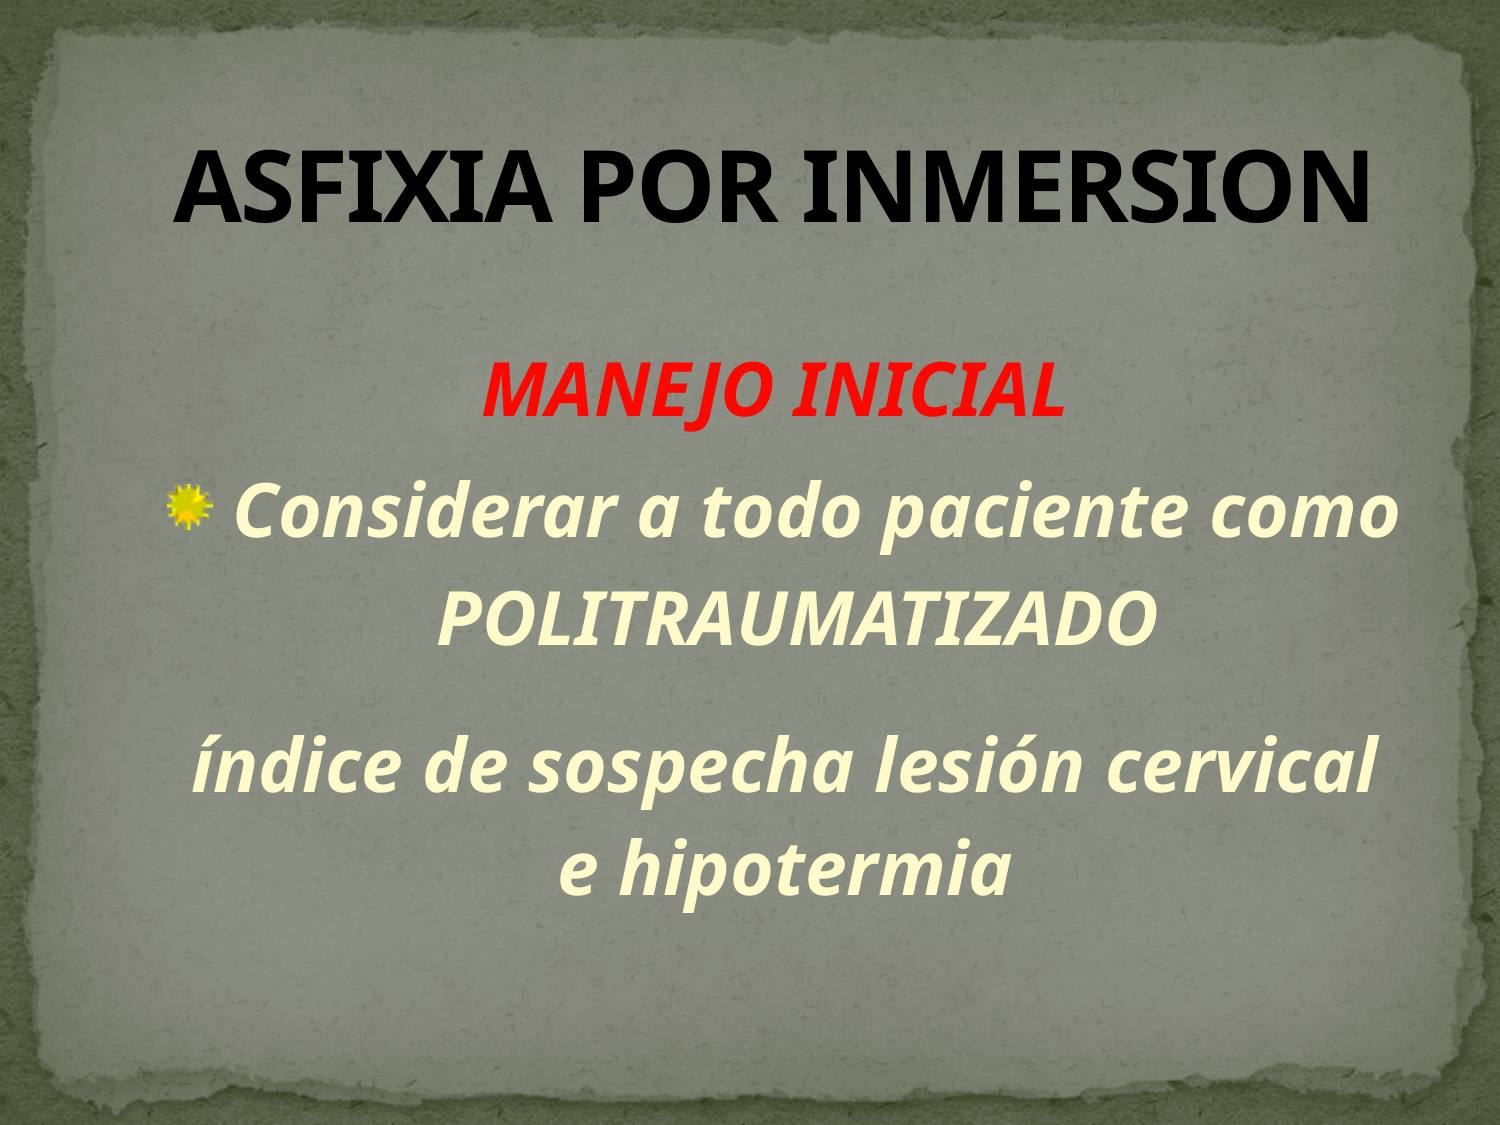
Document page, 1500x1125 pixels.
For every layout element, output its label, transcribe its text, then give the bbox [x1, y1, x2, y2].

title ASFIXIA POR INMERSION [49, 62, 1500, 250]
picture [167, 484, 213, 530]
list MANEJO INICIAL Considerar a todo paciente como POLITRAUMATIZADO índice de sospecha lesión cervical e hipotermia [128, 316, 1442, 992]
